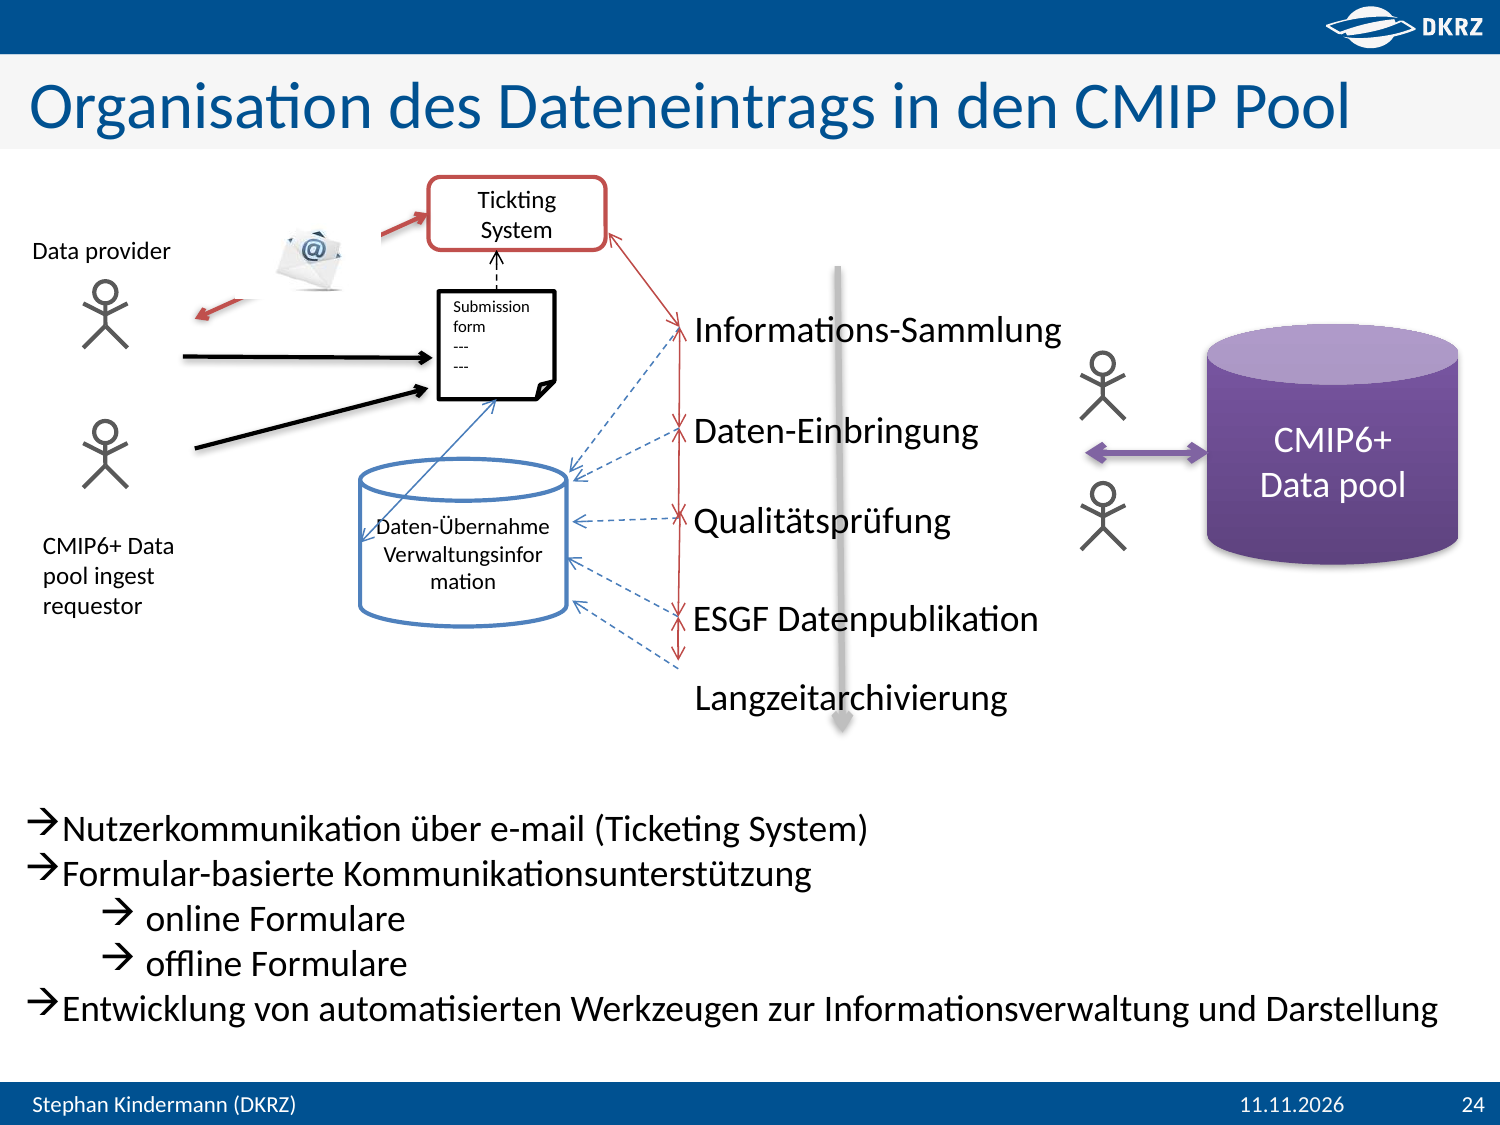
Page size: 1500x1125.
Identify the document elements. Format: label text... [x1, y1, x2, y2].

text_box Langzeitarchivierung [680, 665, 832, 726]
text_box Informations-Sammlung [847, 297, 1246, 357]
text_box Daten-Einbringung [686, 398, 832, 458]
text_box CMIP6+ Data pool [1207, 324, 1459, 565]
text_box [608, 232, 680, 326]
text_box Informations-Sammlung [685, 297, 832, 357]
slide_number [1187, 1082, 1360, 1125]
text_box Tickting System [426, 174, 608, 253]
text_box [83, 280, 128, 349]
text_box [1080, 352, 1126, 420]
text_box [194, 387, 429, 449]
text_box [571, 518, 672, 522]
text_box Daten-Übernahme Verwaltungsinformation [358, 457, 569, 629]
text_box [569, 327, 678, 429]
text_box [677, 510, 681, 618]
text_box Qualitätsprüfung [685, 488, 832, 548]
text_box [572, 600, 679, 669]
text_box Qualitätsprüfung [847, 488, 1009, 548]
text_box Daten-Einbringung [847, 398, 1081, 458]
text_box CMIP6+ Data pool ingest requestor [28, 522, 206, 628]
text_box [463, 398, 497, 460]
text_box Submission form --- --- [436, 289, 557, 402]
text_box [572, 428, 673, 482]
text_box ESGF Datenpublikation [684, 586, 832, 647]
text_box ESGF Datenpublikation [847, 586, 1074, 647]
text_box Langzeitarchivierung [847, 665, 1076, 726]
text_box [566, 557, 672, 604]
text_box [837, 265, 843, 733]
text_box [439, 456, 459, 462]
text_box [194, 213, 429, 319]
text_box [1080, 482, 1126, 550]
text_box Nutzerkommunikation über e-mail (Ticketing System) Formular-basierte Kommunikationsunterstützung online Formulare offline Formulare Entwicklung von automatisierten Werkzeugen zur Informationsverwaltung und Darstellung [0, 751, 1500, 1082]
picture [235, 223, 381, 299]
text_box Data provider [17, 227, 189, 272]
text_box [83, 420, 128, 488]
slide_number 24 [1376, 1082, 1500, 1125]
title Organisation des Dateneintrags in den CMIP Pool [0, 54, 1500, 149]
